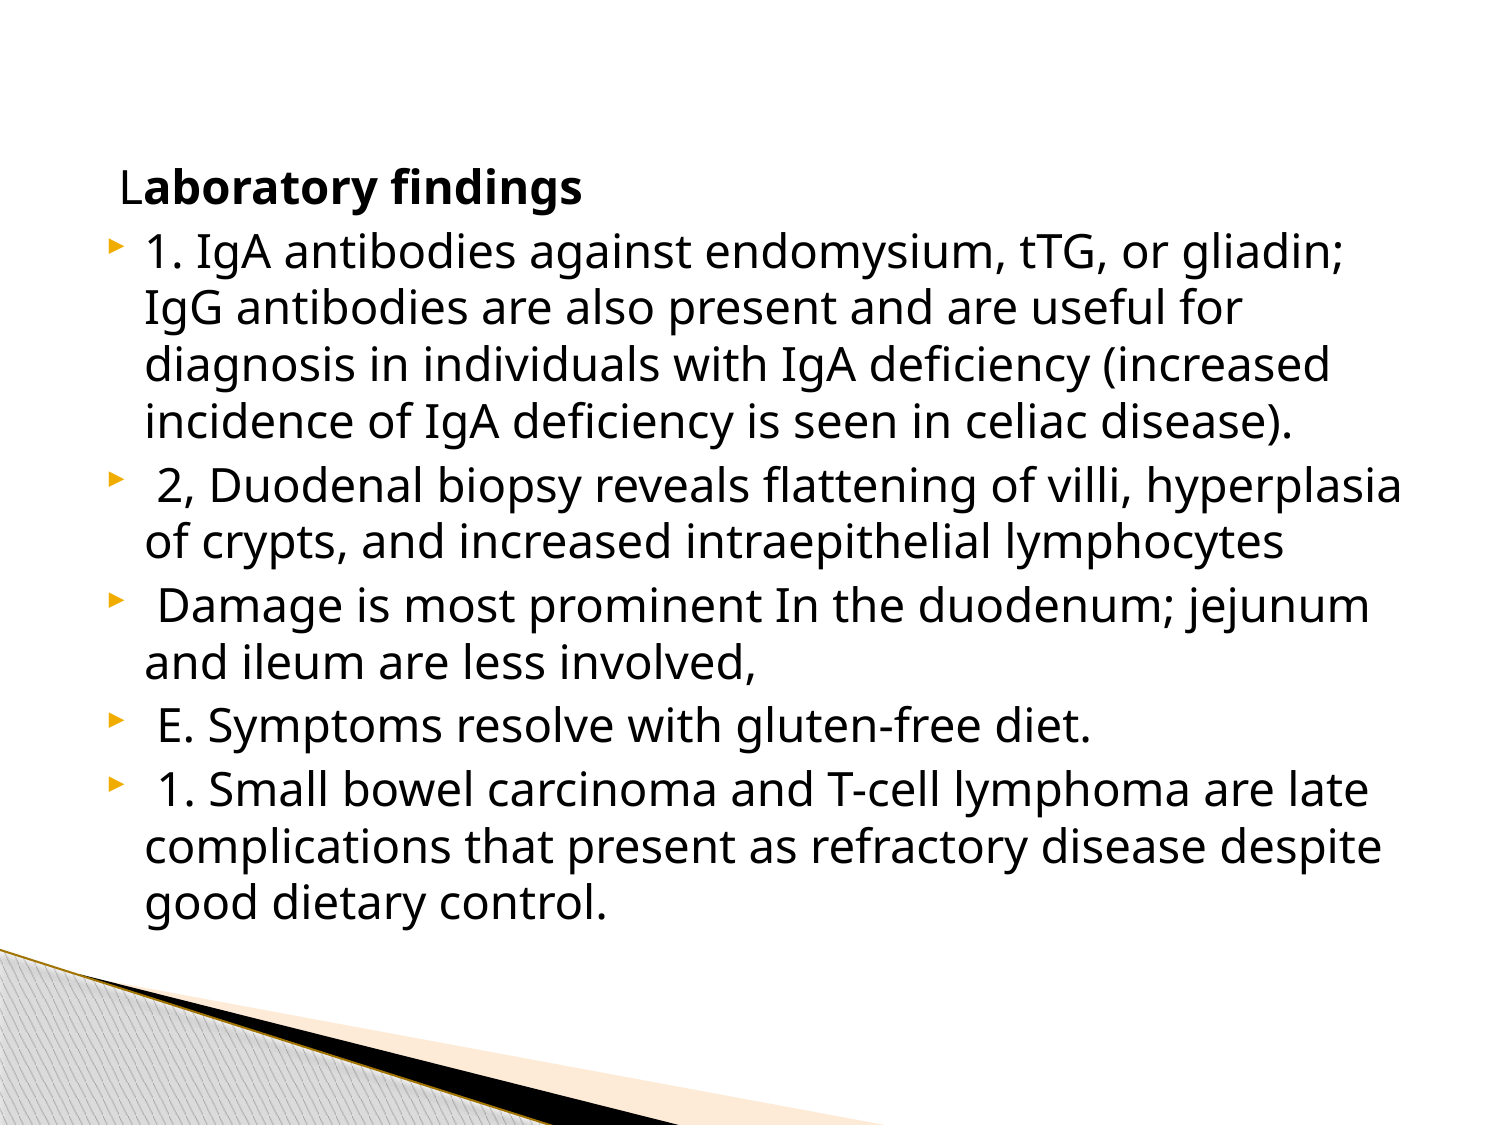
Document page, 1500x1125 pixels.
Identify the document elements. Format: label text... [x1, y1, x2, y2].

list Laboratory findings 1. IgA antibodies against endomysium, tTG, or gliadin; IgG antibodies are also present and are useful for diagnosis in individuals with IgA deficiency (increased incidence of IgA deficiency is seen in celiac disease). 2, Duodenal biopsy reveals flattening of villi, hyperplasia of crypts, and increased intraepithelial lymphocytes Damage is most prominent In the duodenum; jejunum and ileum are less involved, E. Symptoms resolve with gluten-free diet. 1. Small bowel carcinoma and T-cell lymphoma are late complications that present as refractory disease despite good dietary control. [75, 149, 1425, 986]
